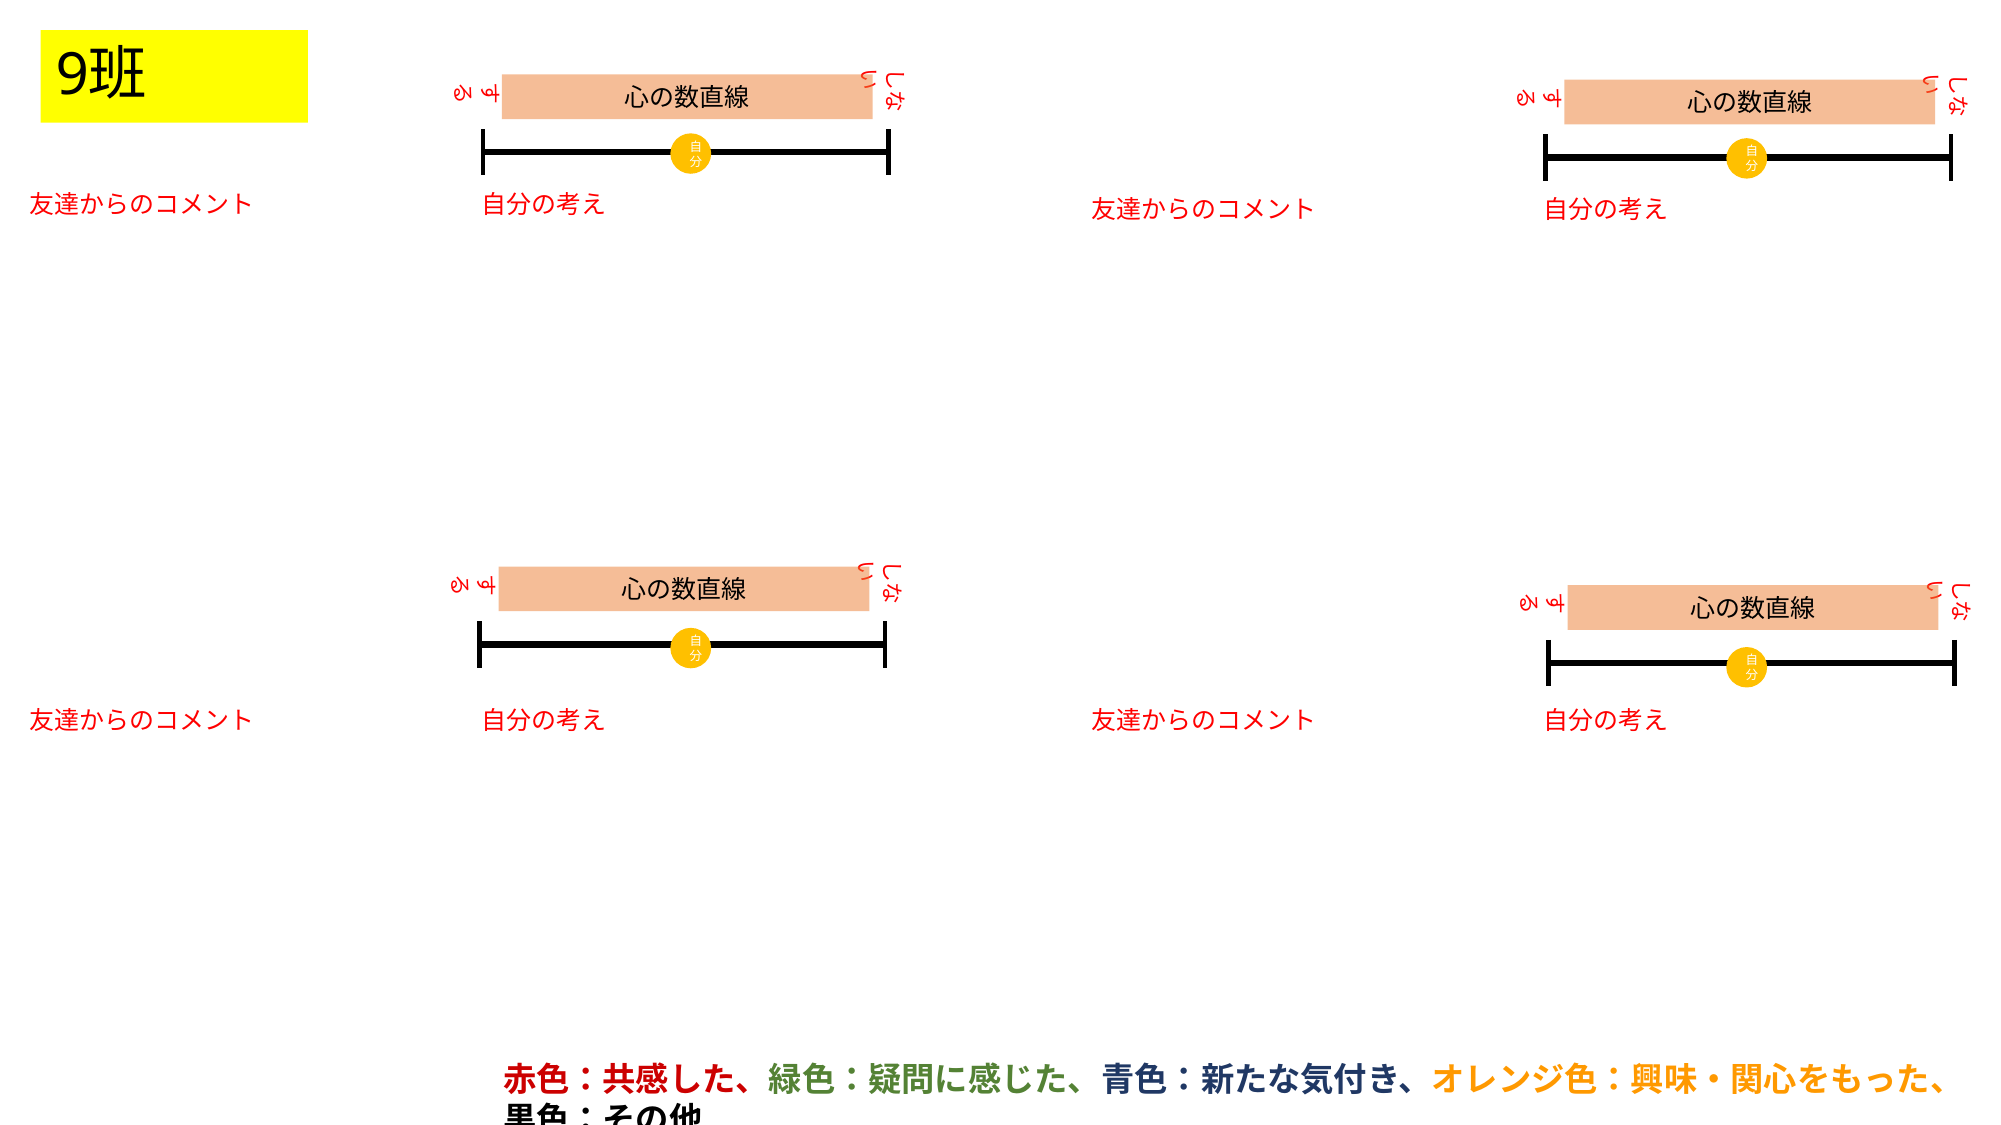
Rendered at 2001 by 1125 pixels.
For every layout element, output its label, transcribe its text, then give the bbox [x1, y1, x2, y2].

text_box 自分 [1726, 647, 1768, 688]
list 9班 [40, 30, 308, 123]
text_box 自分 [670, 133, 712, 174]
text_box 自分 [670, 627, 712, 669]
text_box 自分 [1726, 138, 1768, 179]
